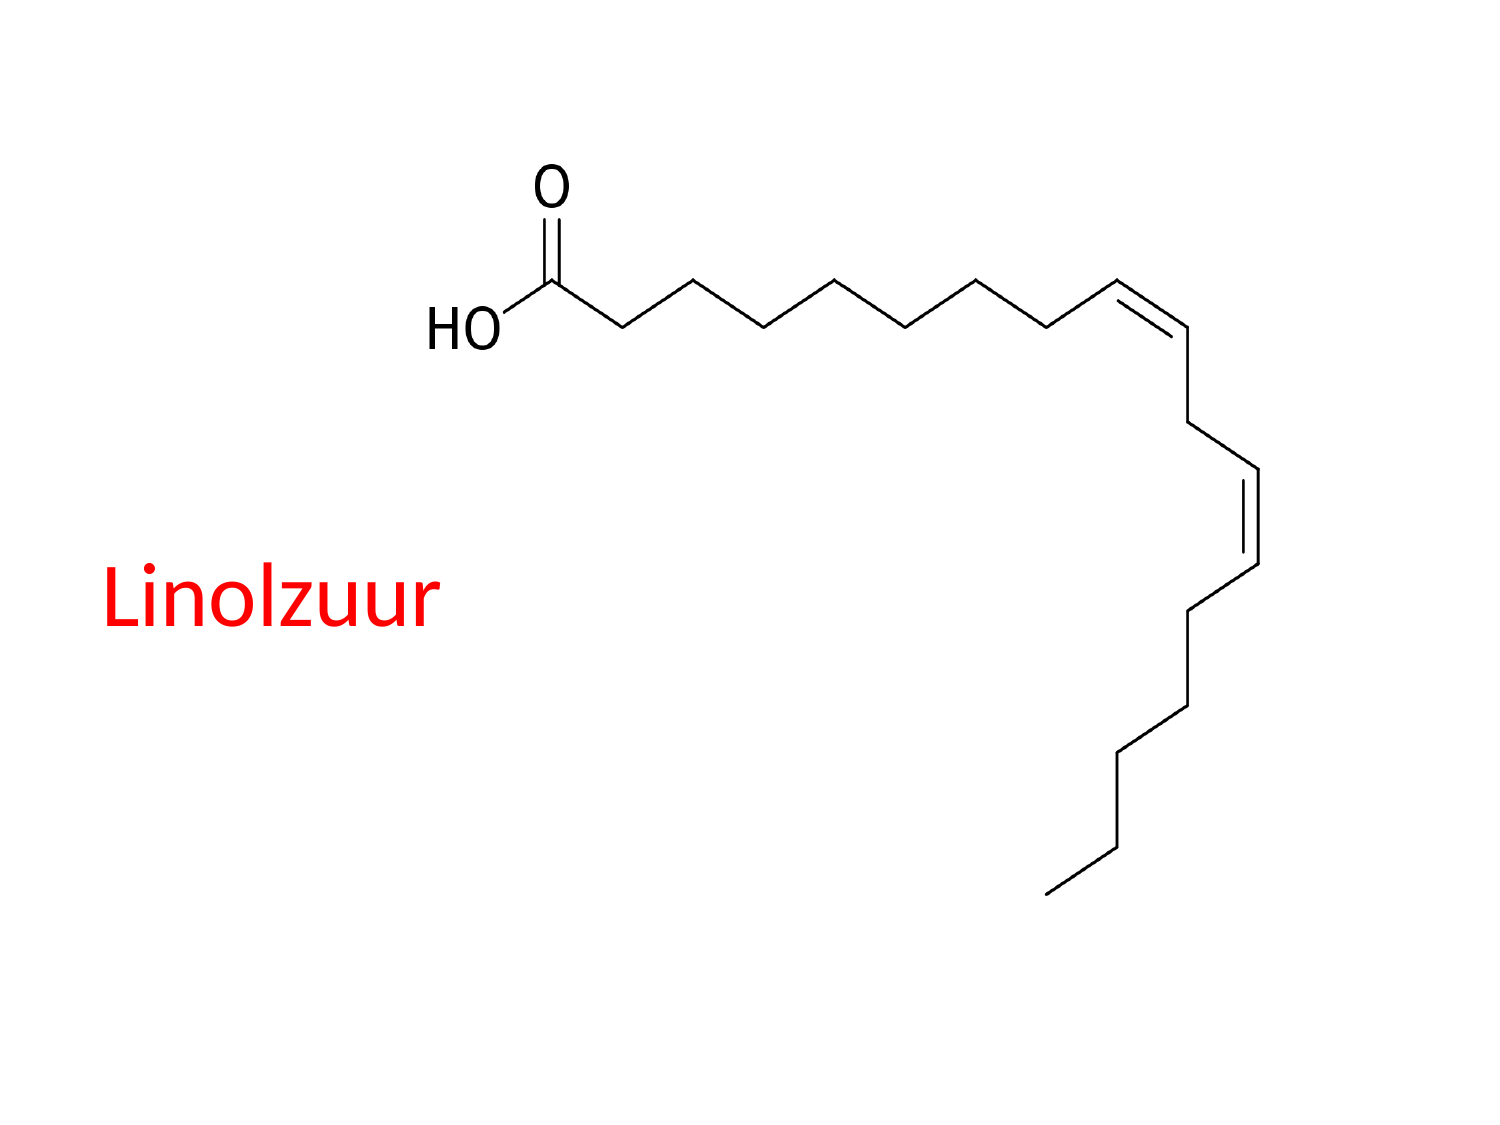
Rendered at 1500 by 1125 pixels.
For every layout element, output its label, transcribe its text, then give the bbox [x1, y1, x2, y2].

picture [417, 142, 1271, 912]
text_box Linolzuur [86, 527, 417, 680]
